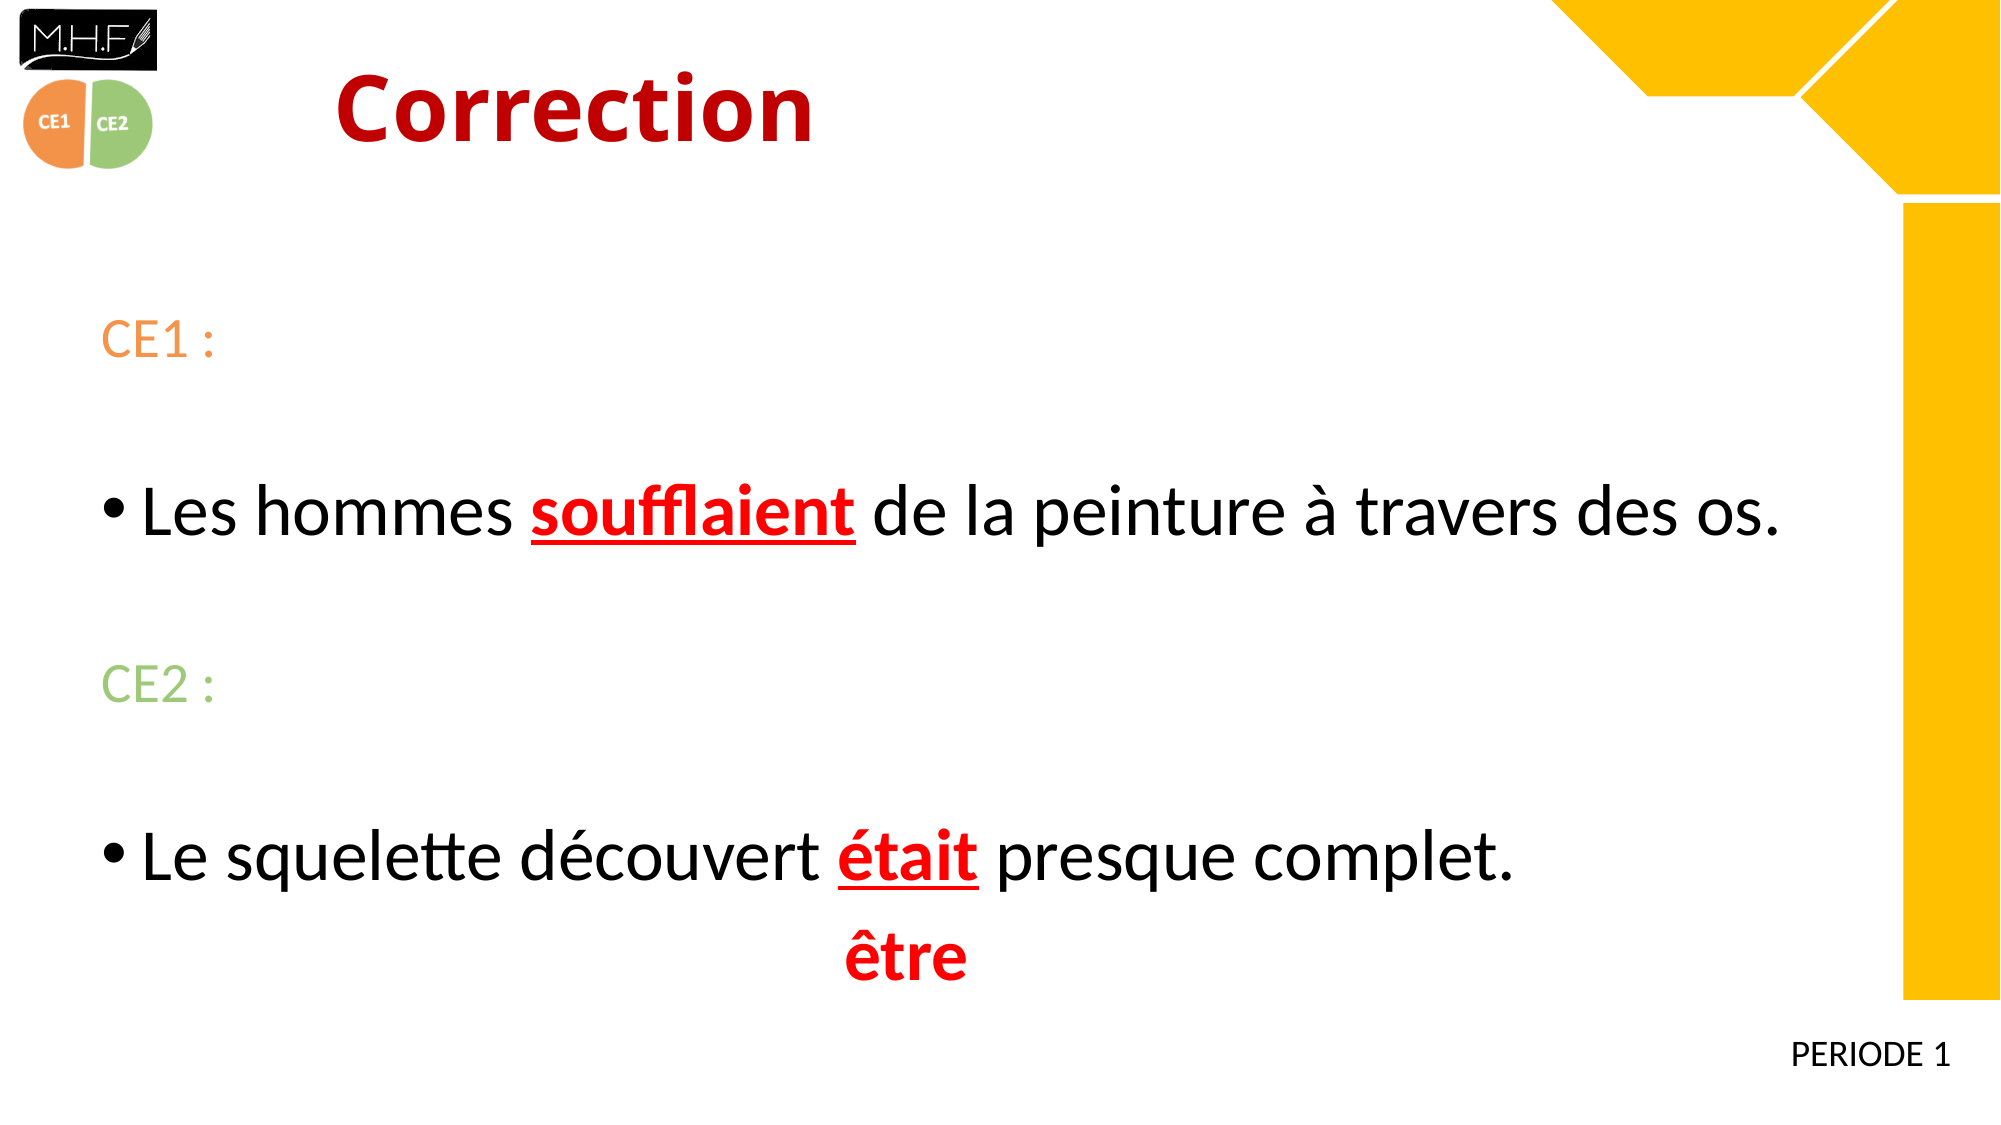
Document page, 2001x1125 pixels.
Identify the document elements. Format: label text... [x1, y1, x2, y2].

list CE1 : Les hommes soufflaient de la peinture à travers des os. CE2 : Le squelette découvert était presque complet. être [86, 300, 1801, 1015]
text_box [1031, 299, 1853, 1014]
picture [1, 7, 177, 207]
text_box [1549, 0, 1892, 98]
text_box PERIODE 1 [1362, 1021, 1967, 1125]
text_box [1902, 202, 2000, 1001]
text_box [1799, 0, 2000, 196]
title Correction [318, 3, 1865, 221]
